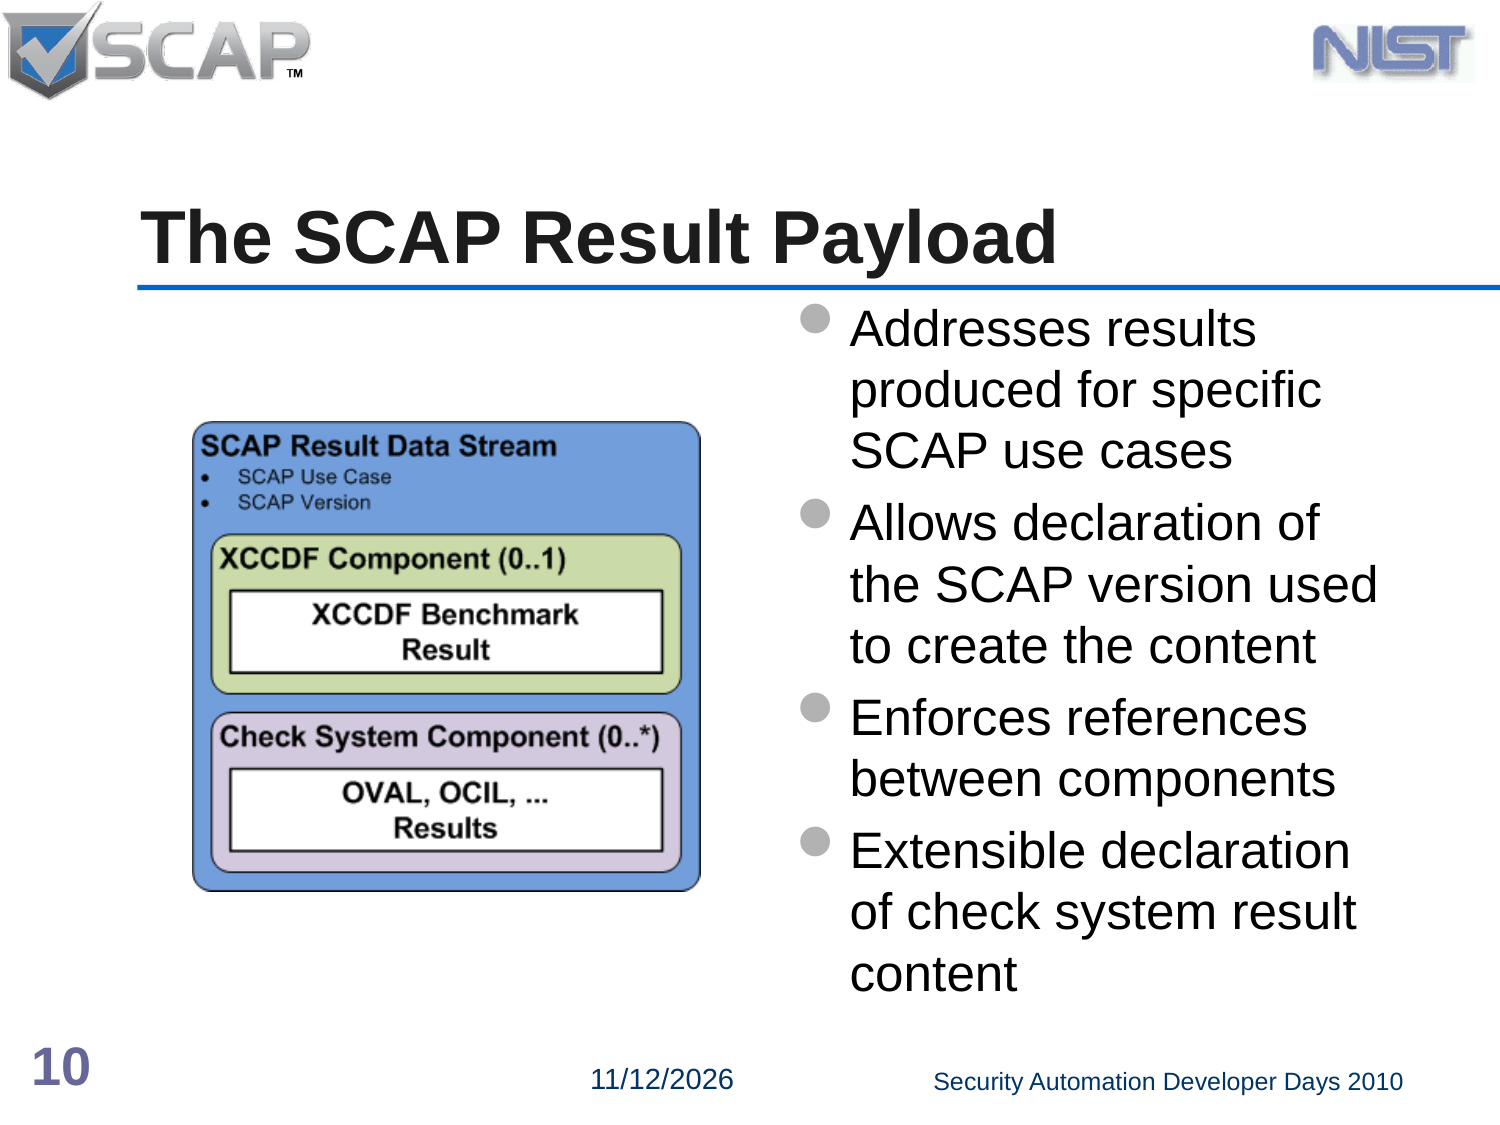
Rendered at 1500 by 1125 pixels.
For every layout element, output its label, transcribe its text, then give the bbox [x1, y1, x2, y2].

picture [0, 0, 313, 103]
slide_number 10 [13, 1023, 111, 1105]
picture [1312, 24, 1475, 83]
list Addresses results produced for specific SCAP use cases Allows declaration of the SCAP version used to create the content Enforces references between components Extensible declaration of check system result content [780, 287, 1400, 1026]
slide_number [399, 1024, 750, 1104]
title The SCAP Result Payload [124, 99, 1426, 288]
footer Security Automation Developer Days 2010 [912, 1024, 1426, 1104]
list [192, 420, 701, 892]
